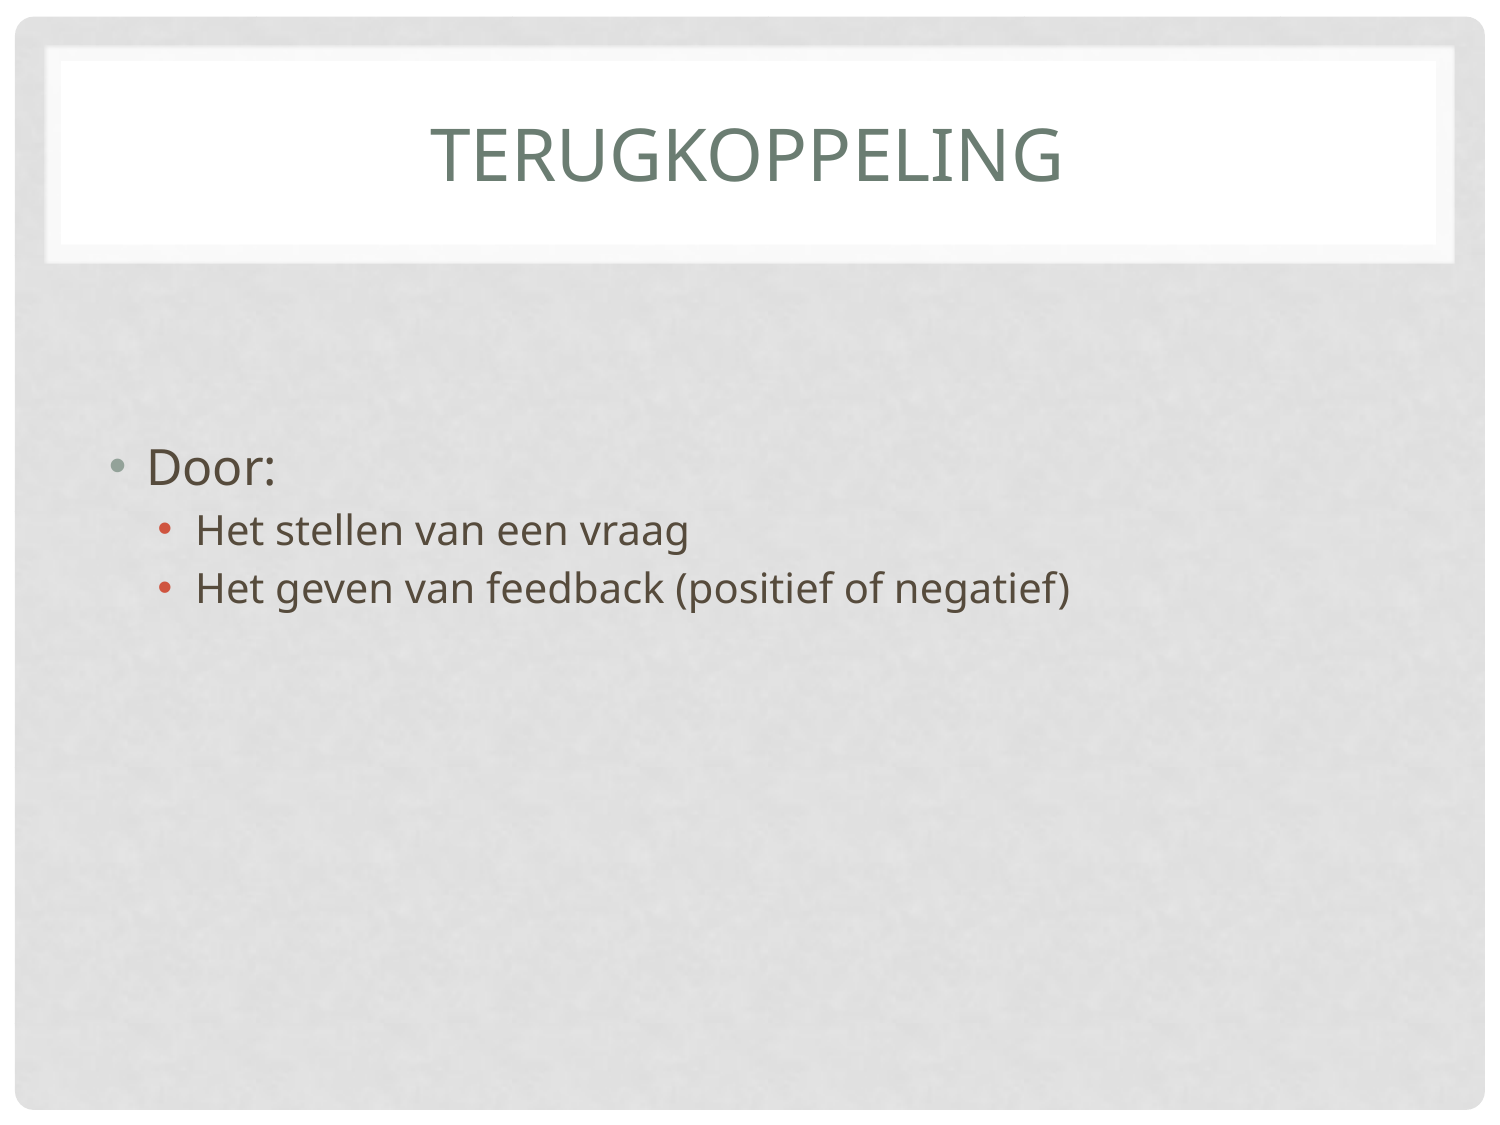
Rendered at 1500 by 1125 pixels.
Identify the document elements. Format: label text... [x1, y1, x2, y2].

title terugkoppeling [69, 66, 1425, 238]
list Door: Het stellen van een vraag Het geven van feedback (positief of negatief) [75, 287, 1425, 1005]
